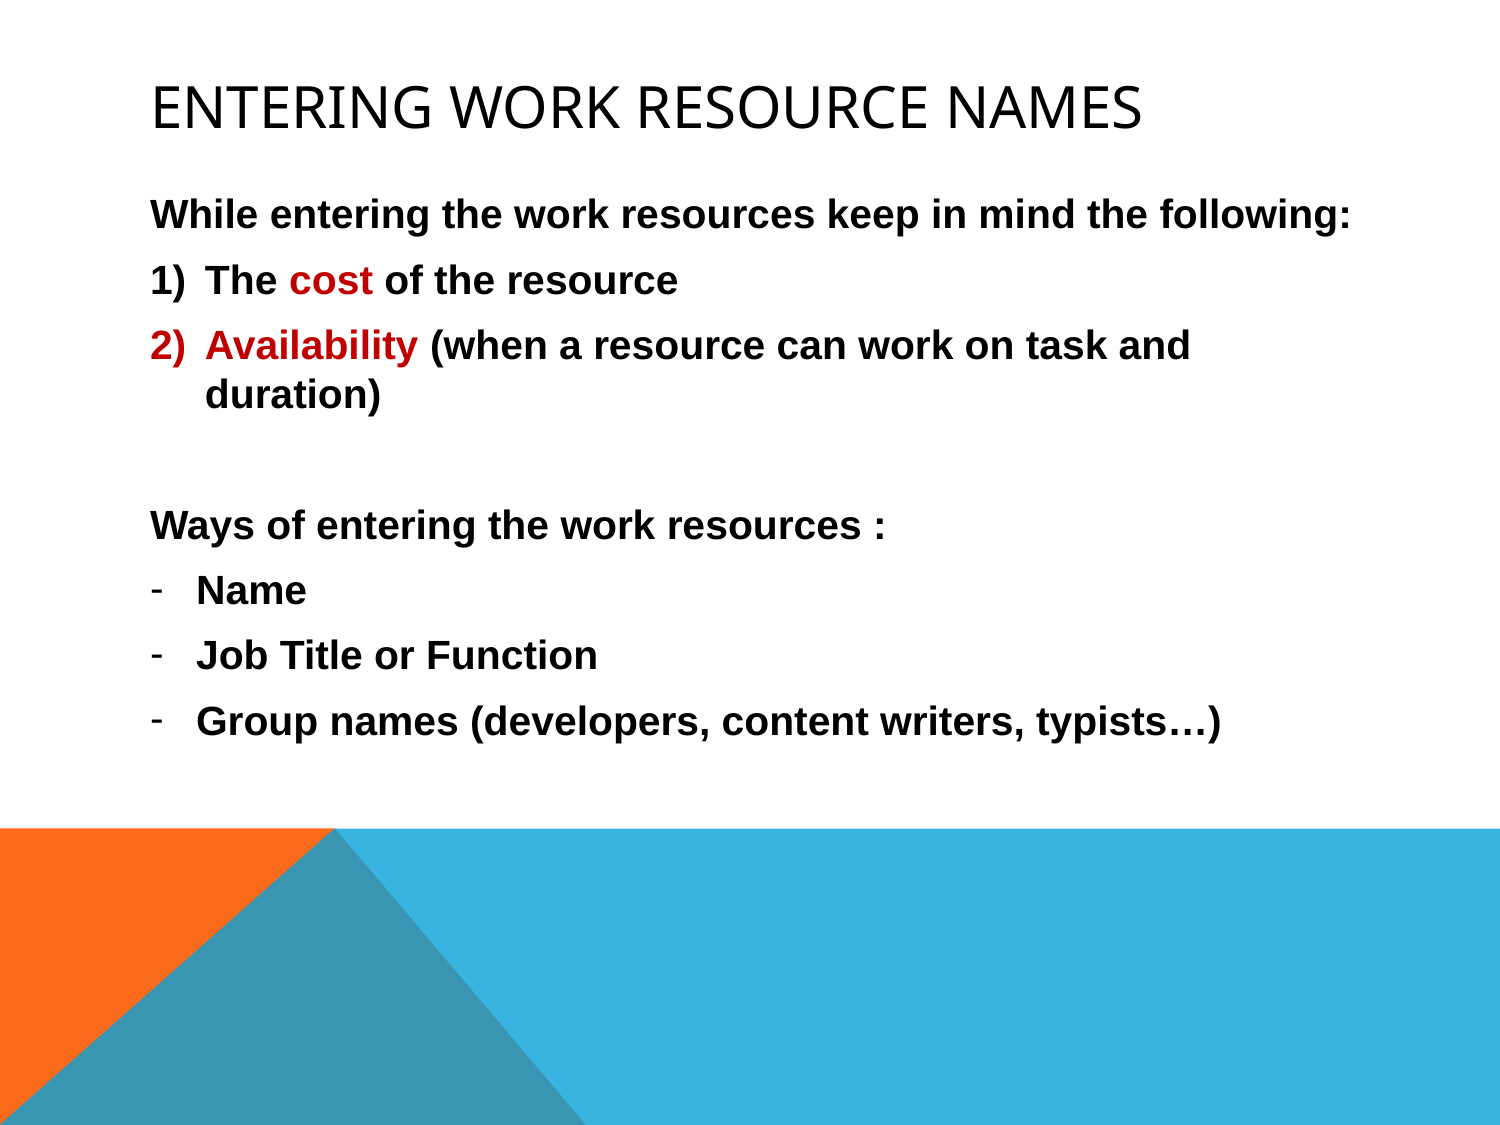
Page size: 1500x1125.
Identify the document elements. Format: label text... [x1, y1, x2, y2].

list While entering the work resources keep in mind the following: The cost of the resource Availability (when a resource can work on task and duration) Ways of entering the work resources : Name Job Title or Function Group names (developers, content writers, typists…) [135, 180, 1369, 768]
title Entering work resource names [135, 60, 1369, 150]
